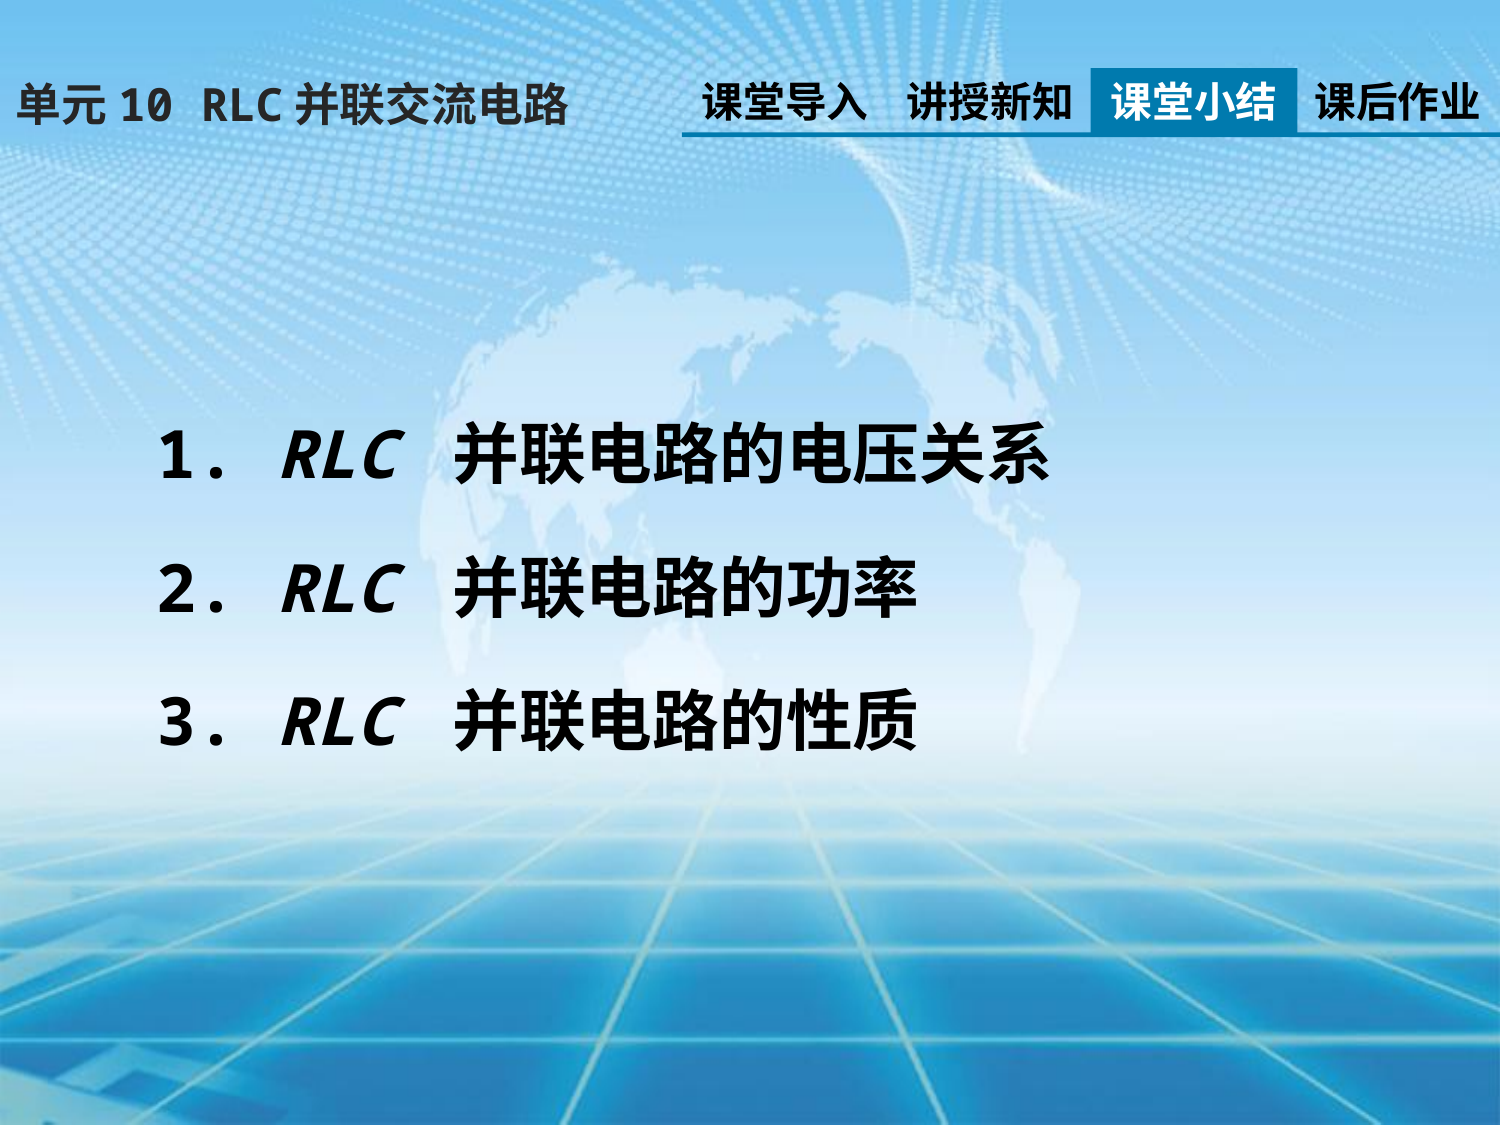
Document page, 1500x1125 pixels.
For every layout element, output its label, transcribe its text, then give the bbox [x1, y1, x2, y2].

picture [0, 0, 1500, 1125]
text_box 单元10 RLC并联交流电路 [1, 68, 1280, 138]
text_box 1. RLC 并联电路的电压关系 2. RLC 并联电路的功率 3. RLC 并联电路的性质 [141, 364, 1397, 852]
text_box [681, 67, 1500, 135]
